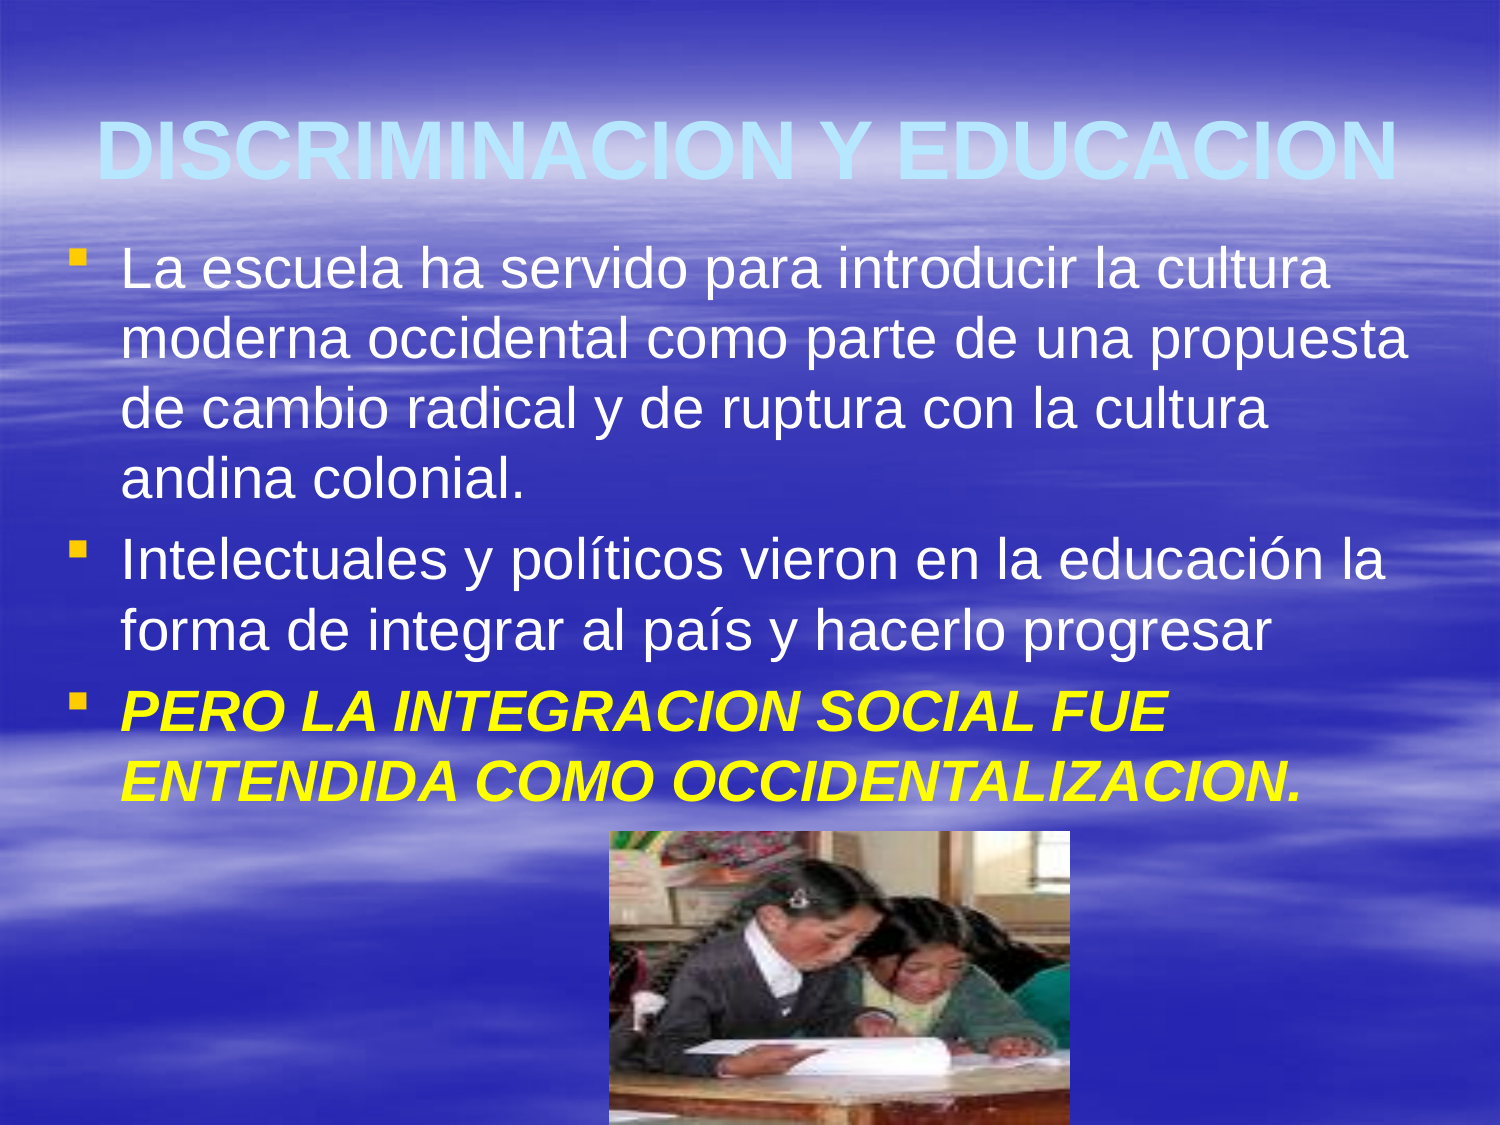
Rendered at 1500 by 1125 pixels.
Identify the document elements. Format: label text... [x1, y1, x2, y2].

title DISCRIMINACION Y EDUCACION [49, 37, 1446, 222]
picture [609, 831, 1070, 1125]
list La escuela ha servido para introducir la cultura moderna occidental como parte de una propuesta de cambio radical y de ruptura con la cultura andina colonial. Intelectuales y políticos vieron en la educación la forma de integrar al país y hacerlo progresar PERO LA INTEGRACION SOCIAL FUE ENTENDIDA COMO OCCIDENTALIZACION. [49, 222, 1451, 949]
